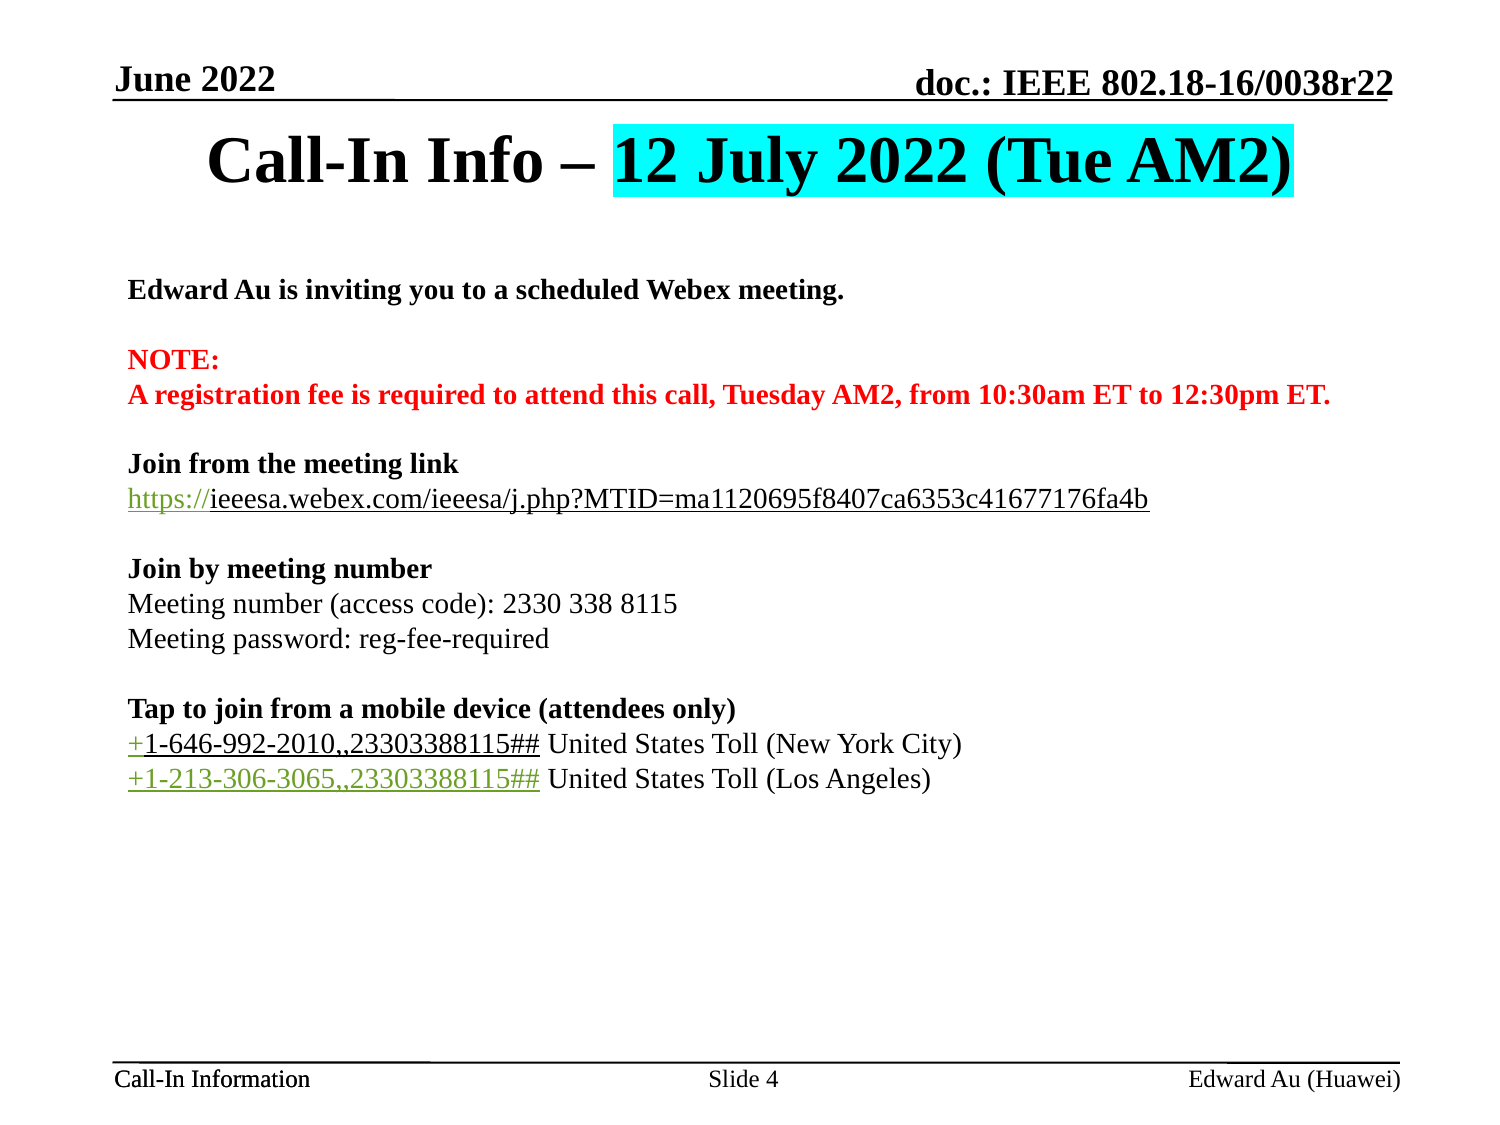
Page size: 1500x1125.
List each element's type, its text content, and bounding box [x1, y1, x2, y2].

list Edward Au is inviting you to a scheduled Webex meeting. NOTE: A registration fee is required to attend this call, Tuesday AM2, from 10:30am ET to 12:30pm ET. Join from the meeting link https://ieeesa.webex.com/ieeesa/j.php?MTID=ma1120695f8407ca6353c41677176fa4b Join by meeting number Meeting number (access code): 2330 338 8115 Meeting password: reg-fee-required Tap to join from a mobile device (attendees only) +1-646-992-2010,,23303388115## United States Toll (New York City) +1-213-306-3065,,23303388115## United States Toll (Los Angeles) [112, 262, 1402, 1063]
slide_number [114, 54, 501, 100]
title Call-In Info – 12 July 2022 (Tue AM2) [112, 112, 1388, 201]
footer Edward Au (Huawei) [878, 1063, 1402, 1093]
slide_number Slide 4 [687, 1063, 800, 1123]
